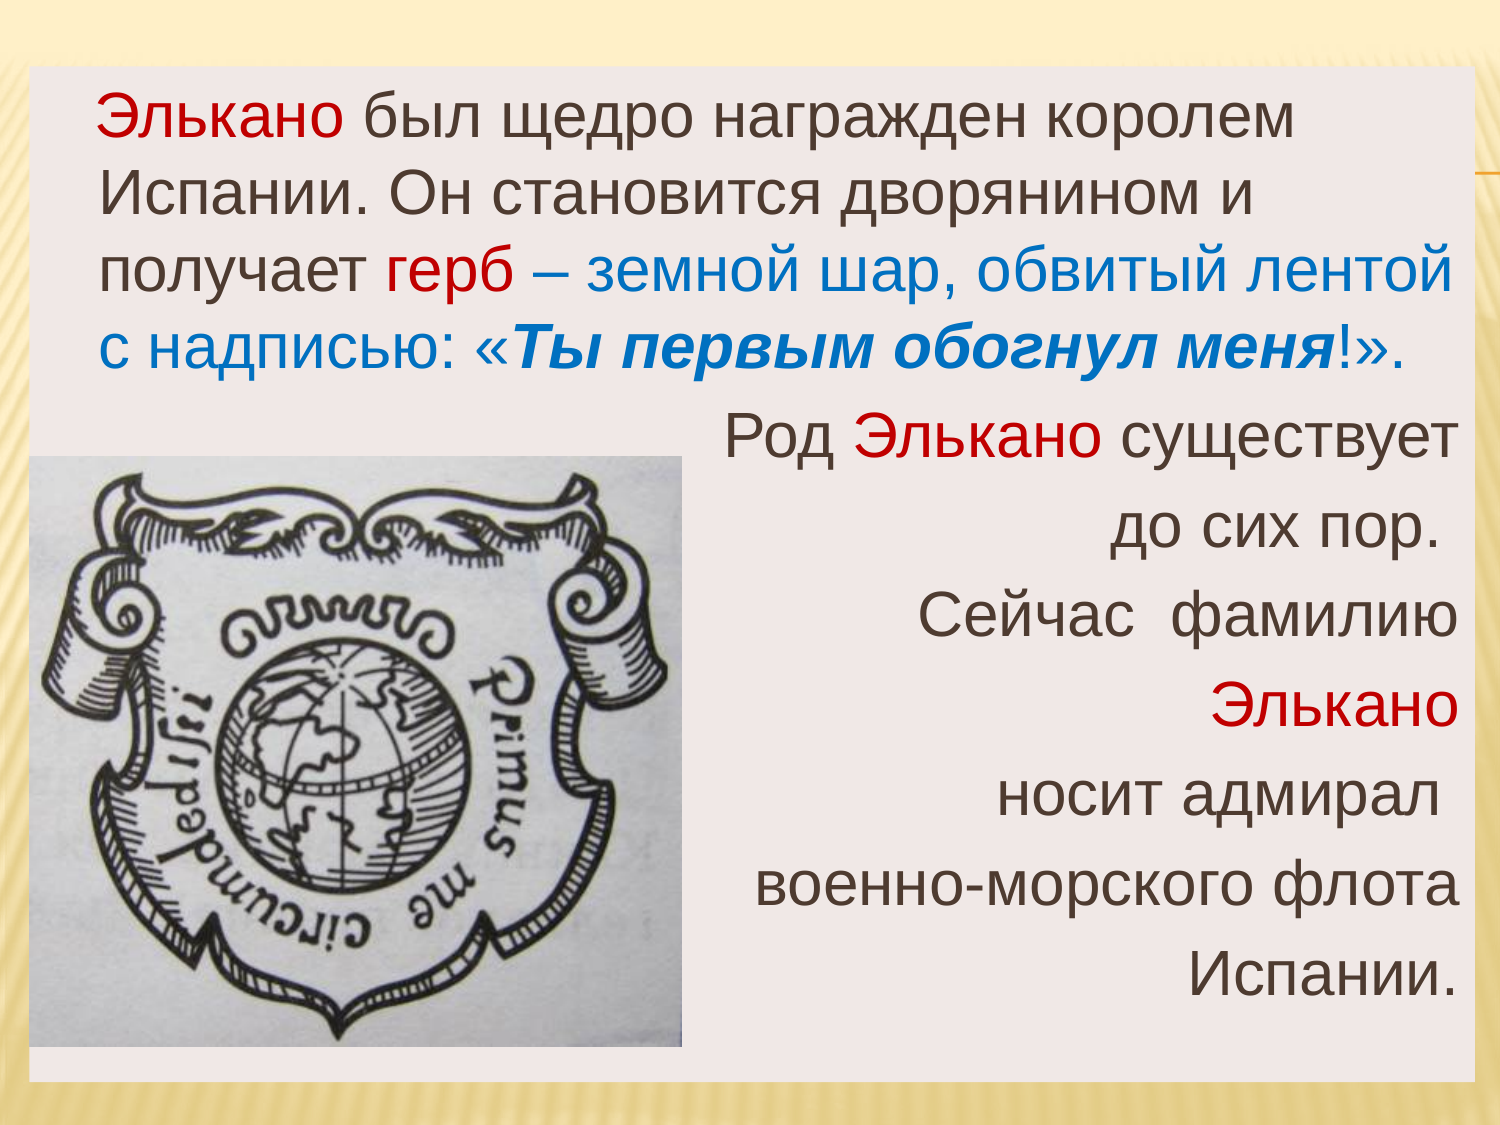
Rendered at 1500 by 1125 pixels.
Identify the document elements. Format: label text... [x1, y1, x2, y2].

picture [29, 455, 682, 1048]
list Элькано был щедро награжден королем Испании. Он становится дворянином и получает герб – земной шар, обвитый лентой с надписью: «Ты первым обогнул меня!». Род Элькано существует до сих пор. Сейчас фамилию Элькано носит адмирал военно-морского флота Испании. [29, 66, 1476, 1083]
